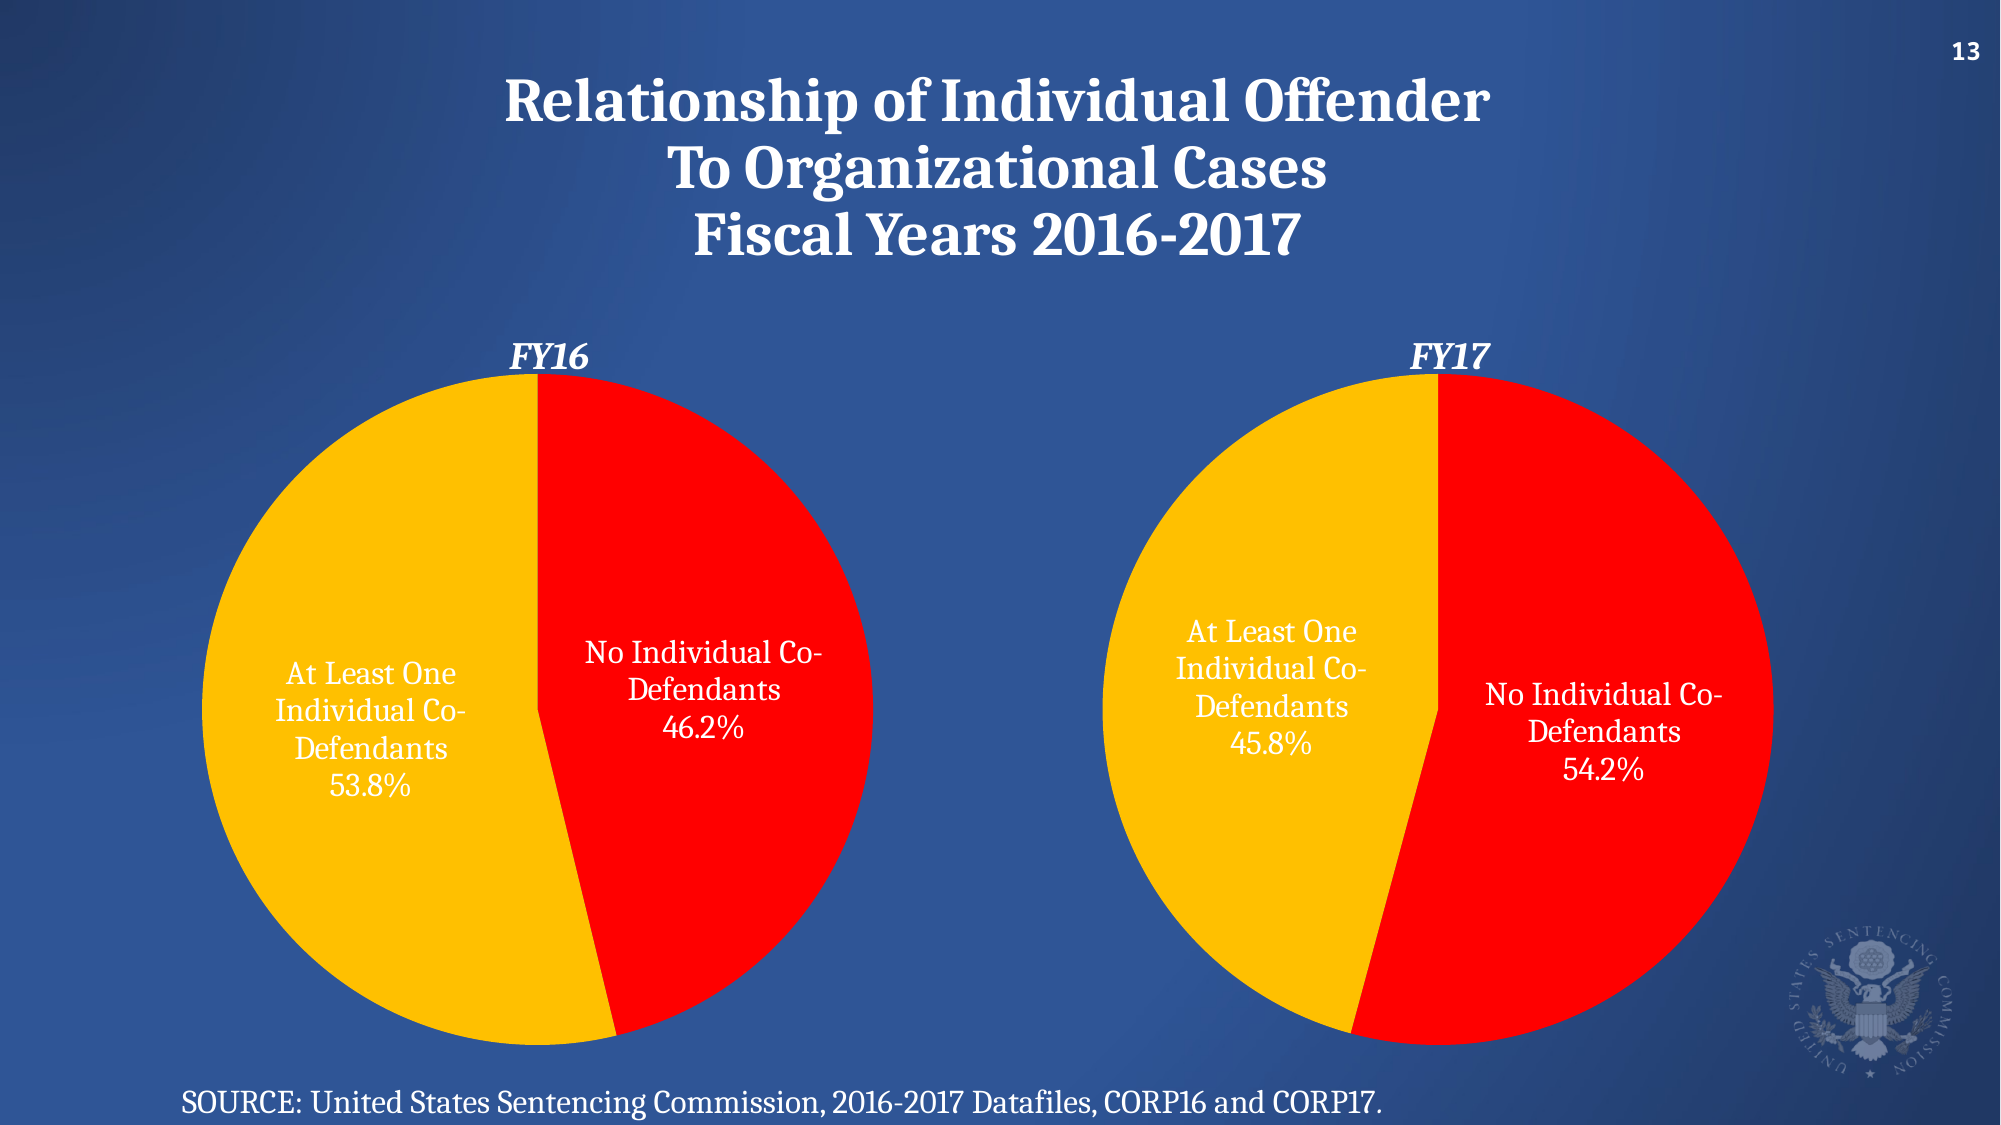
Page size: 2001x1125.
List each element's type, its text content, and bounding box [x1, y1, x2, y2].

picture [0, 0, 2001, 1125]
chart [102, 299, 997, 1050]
title Relationship of Individual Offender To Organizational Cases Fiscal Years 2016-2017 [0, 59, 1996, 278]
chart [1002, 299, 1898, 1050]
text_box SOURCE: United States Sentencing Commission, 2016-2017 Datafiles, CORP16 and CORP17. [167, 1077, 1813, 1125]
